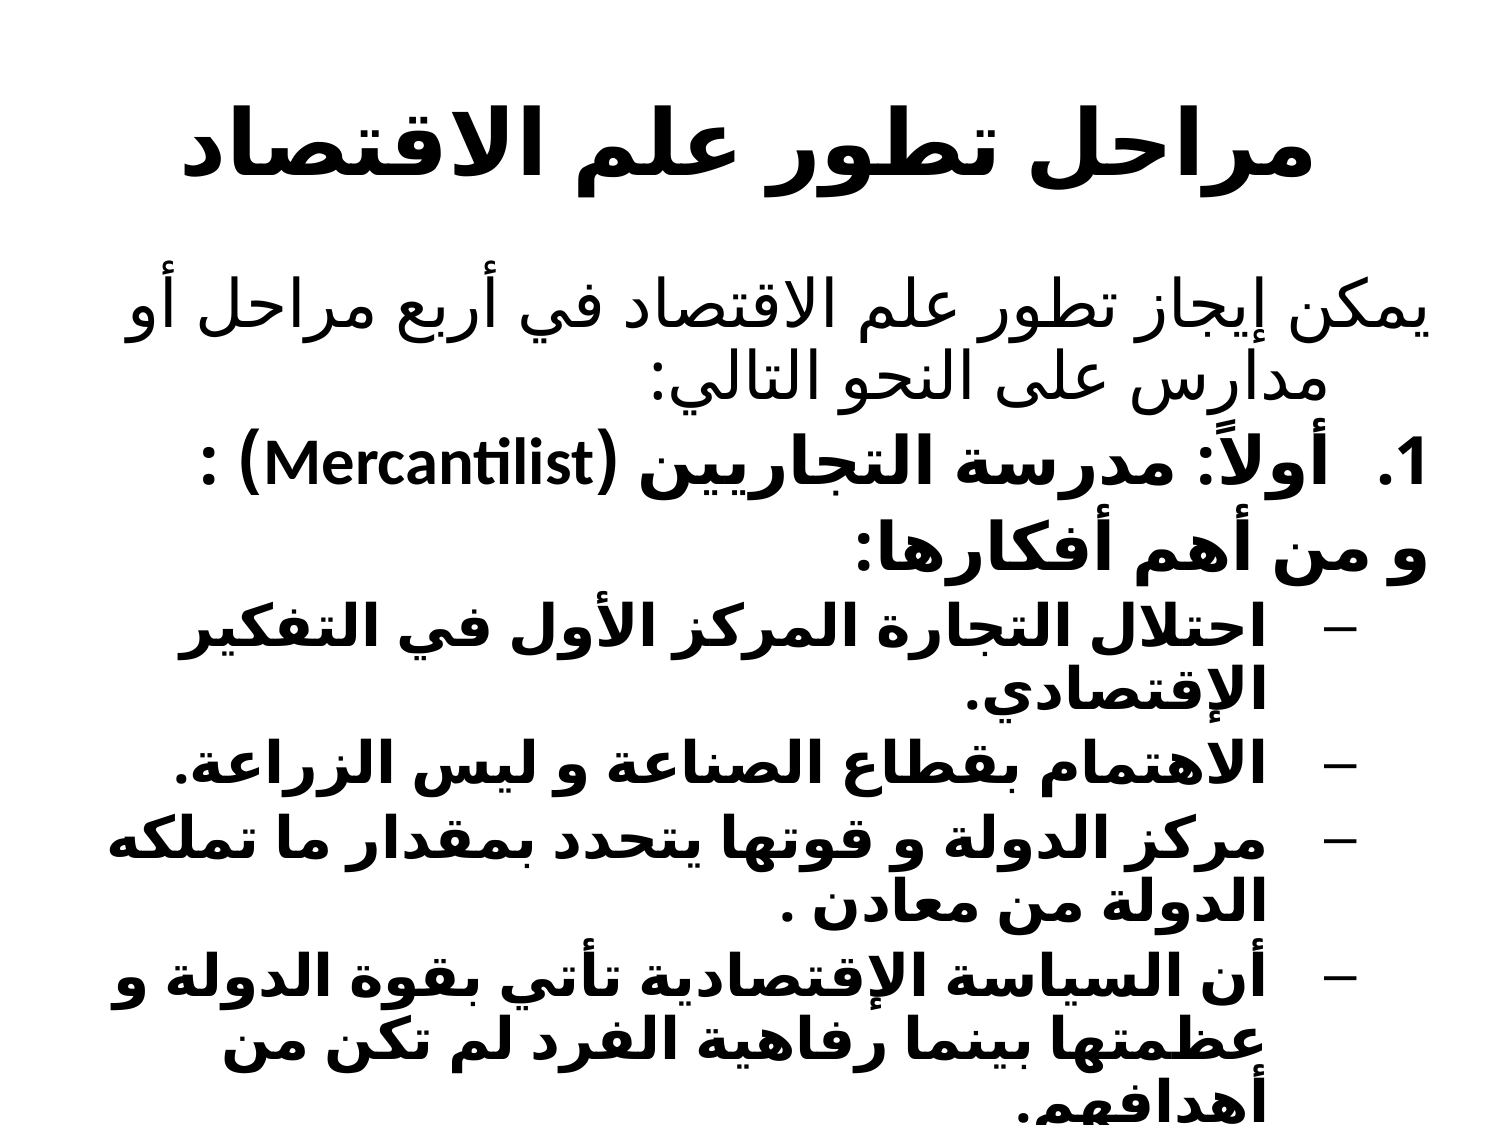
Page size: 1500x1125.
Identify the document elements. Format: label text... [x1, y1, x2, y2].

title مراحل تطور علم الاقتصاد [75, 45, 1425, 233]
list يمكن إيجاز تطور علم الاقتصاد في أربع مراحل أو مدارس على النحو التالي: أولاً: مدرسة التجاريين (Mercantilist) : و من أهم أفكارها: احتلال التجارة المركز الأول في التفكير الإقتصادي. الاهتمام بقطاع الصناعة و ليس الزراعة. مركز الدولة و قوتها يتحدد بمقدار ما تملكه الدولة من معادن . أن السياسة الإقتصادية تأتي بقوة الدولة و عظمتها بينما رفاهية الفرد لم تكن من أهدافهم. [75, 262, 1447, 1005]
